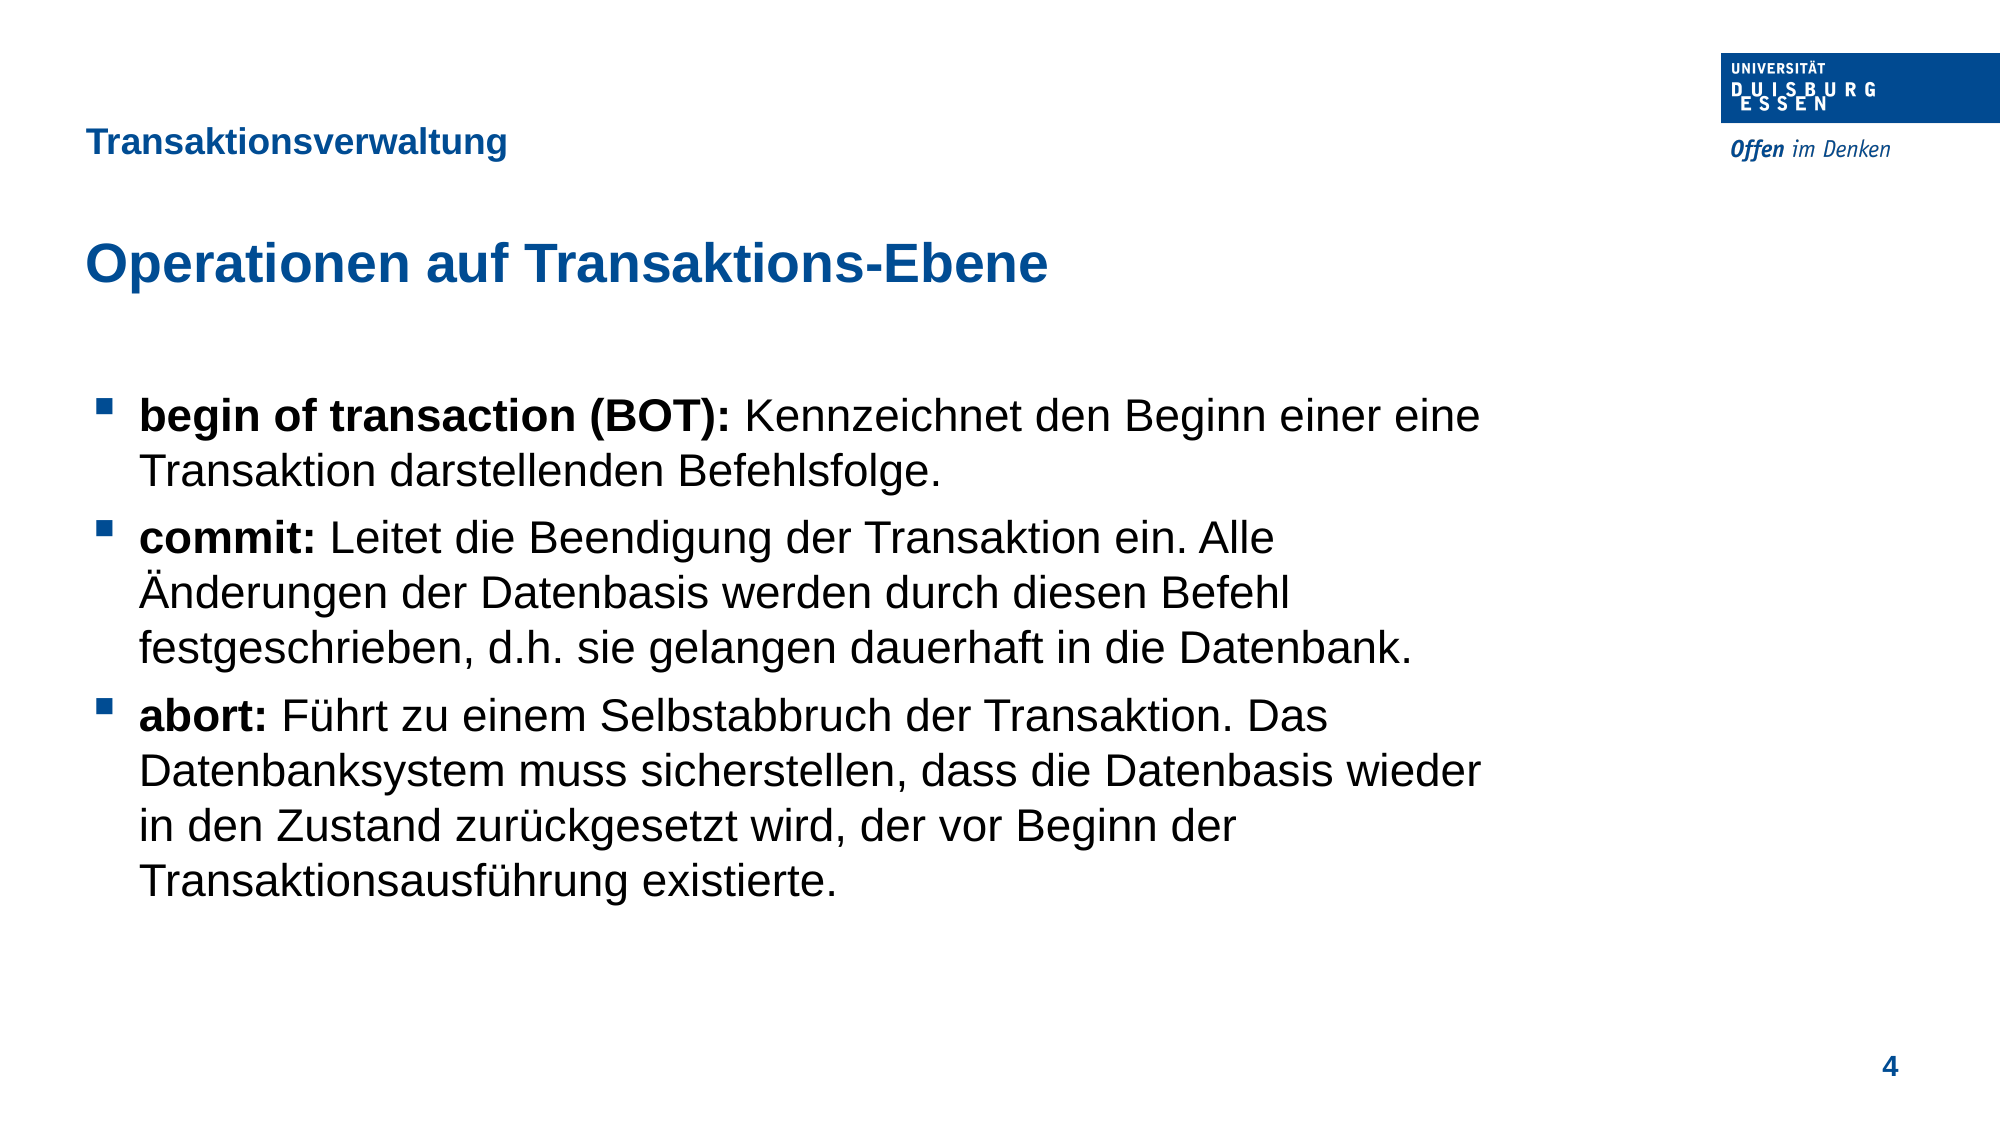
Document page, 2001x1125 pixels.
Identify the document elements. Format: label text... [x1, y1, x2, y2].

list Operationen auf Transaktions-Ebene [85, 227, 1694, 303]
slide_number 4 [1677, 1039, 1914, 1081]
list Transaktionsverwaltung [85, 122, 1694, 163]
list begin of transaction (BOT): Kennzeichnet den Beginn einer eine Transaktion darstellenden Befehlsfolge. commit: Leitet die Beendigung der Transaktion ein. Alle Änderungen der Datenbasis werden durch diesen Befehl festgeschrieben, d.h. sie gelangen dauerhaft in die Datenbank. abort: Führt zu einem Selbstabbruch der Transaktion. Das Datenbanksystem muss sicherstellen, dass die Datenbasis wieder in den Zustand zurückgesetzt wird, der vor Beginn der Transaktionsausführung existierte. [85, 378, 1538, 1040]
picture [1721, 53, 2000, 162]
